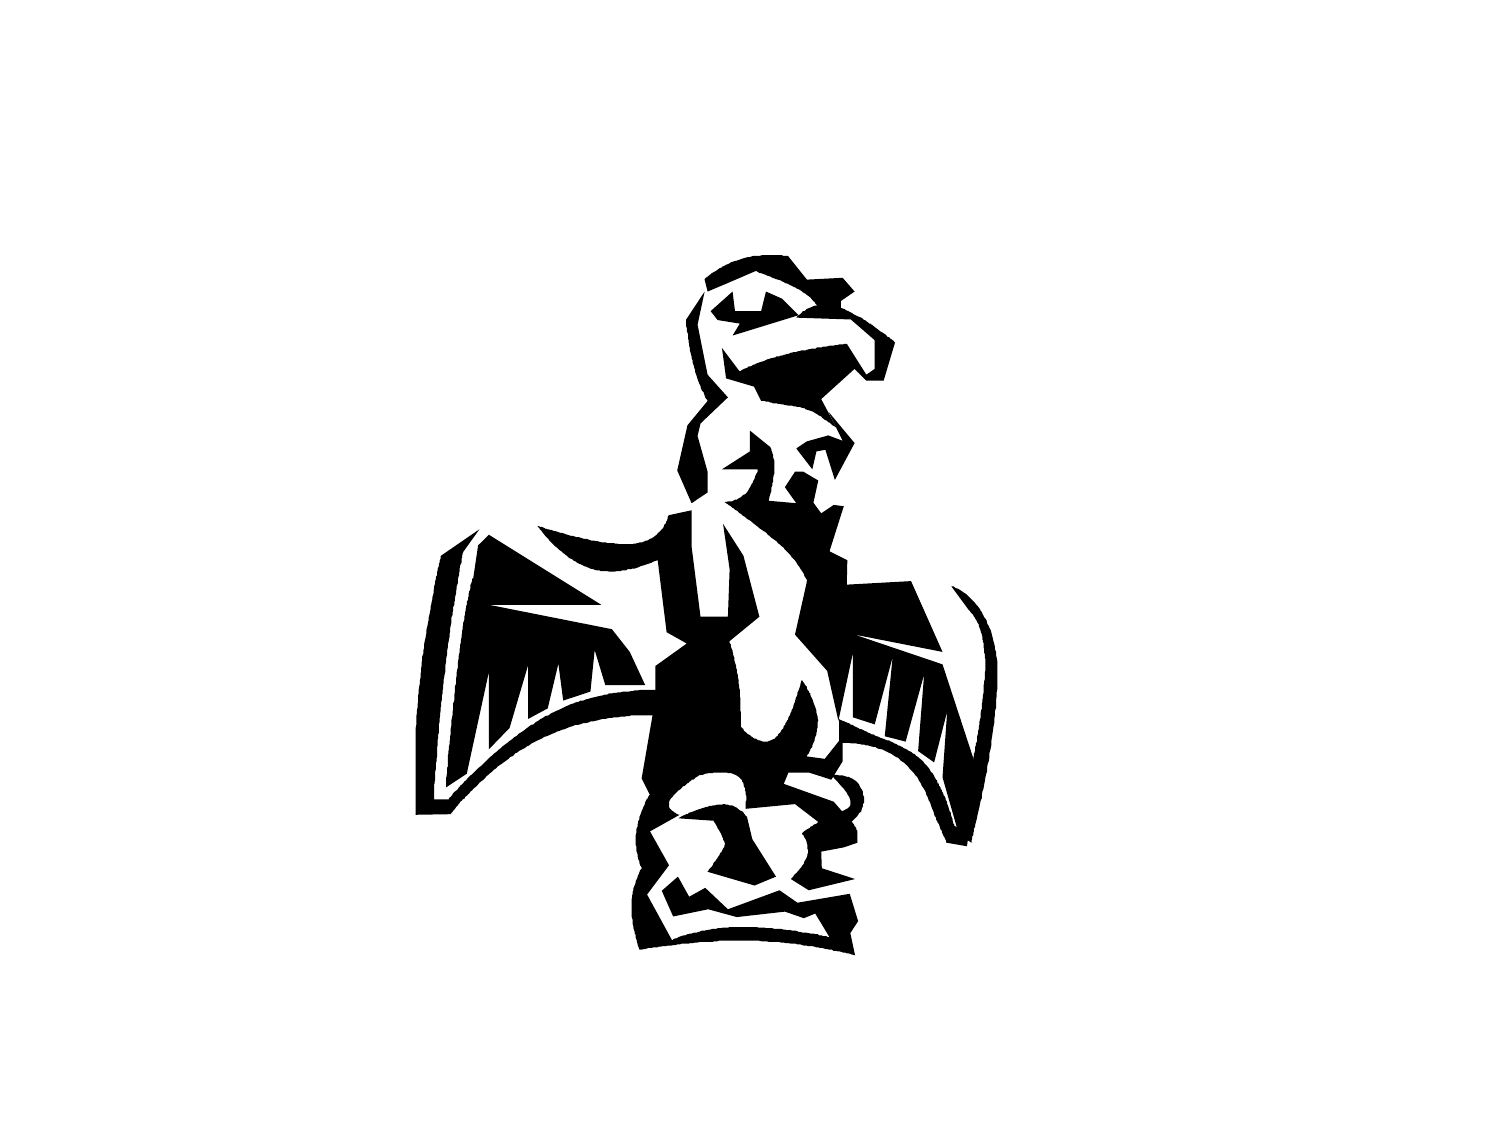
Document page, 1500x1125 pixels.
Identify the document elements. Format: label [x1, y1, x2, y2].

picture [415, 254, 1009, 962]
